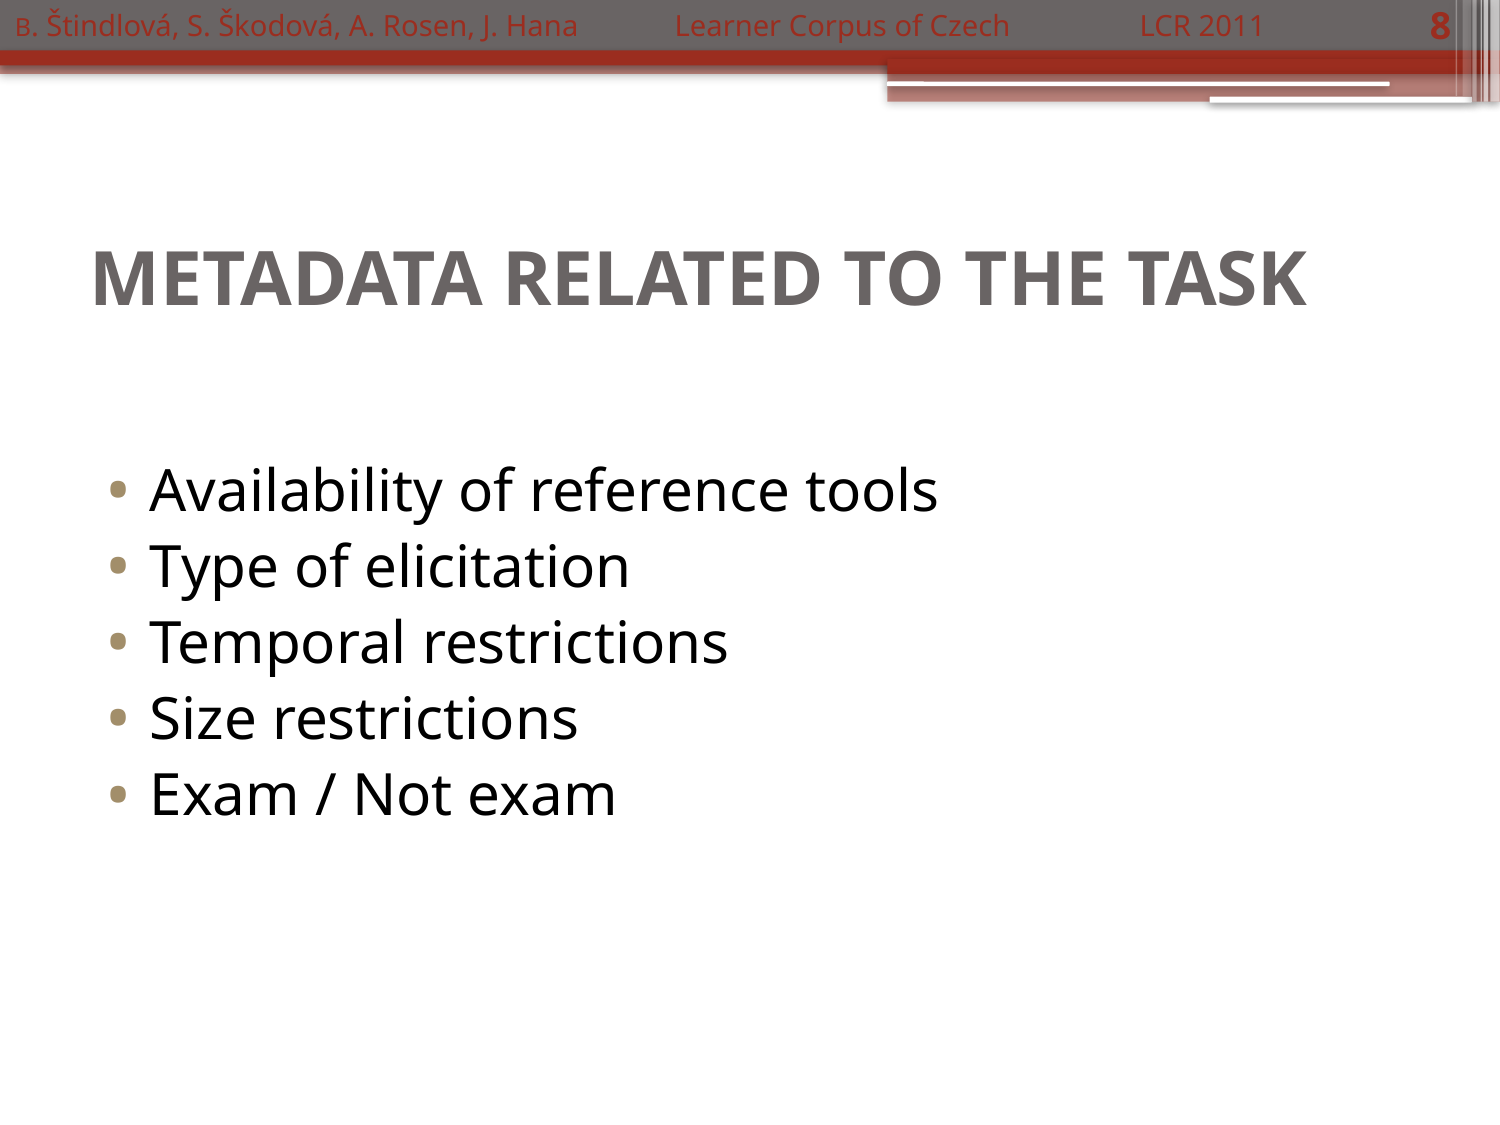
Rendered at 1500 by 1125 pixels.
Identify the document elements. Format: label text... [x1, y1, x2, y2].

list Availability of reference tools Type of elicitation Temporal restrictions Size restrictions Exam / Not exam [75, 368, 1425, 1079]
text_box B. Štindlová, S. Škodová, A. Rosen, J. Hana Learner Corpus of Czech LCR 2011 [0, 0, 1341, 75]
title METADATA RELATED TO THE TASK [75, 187, 1425, 363]
slide_number 8 [1341, 0, 1466, 61]
